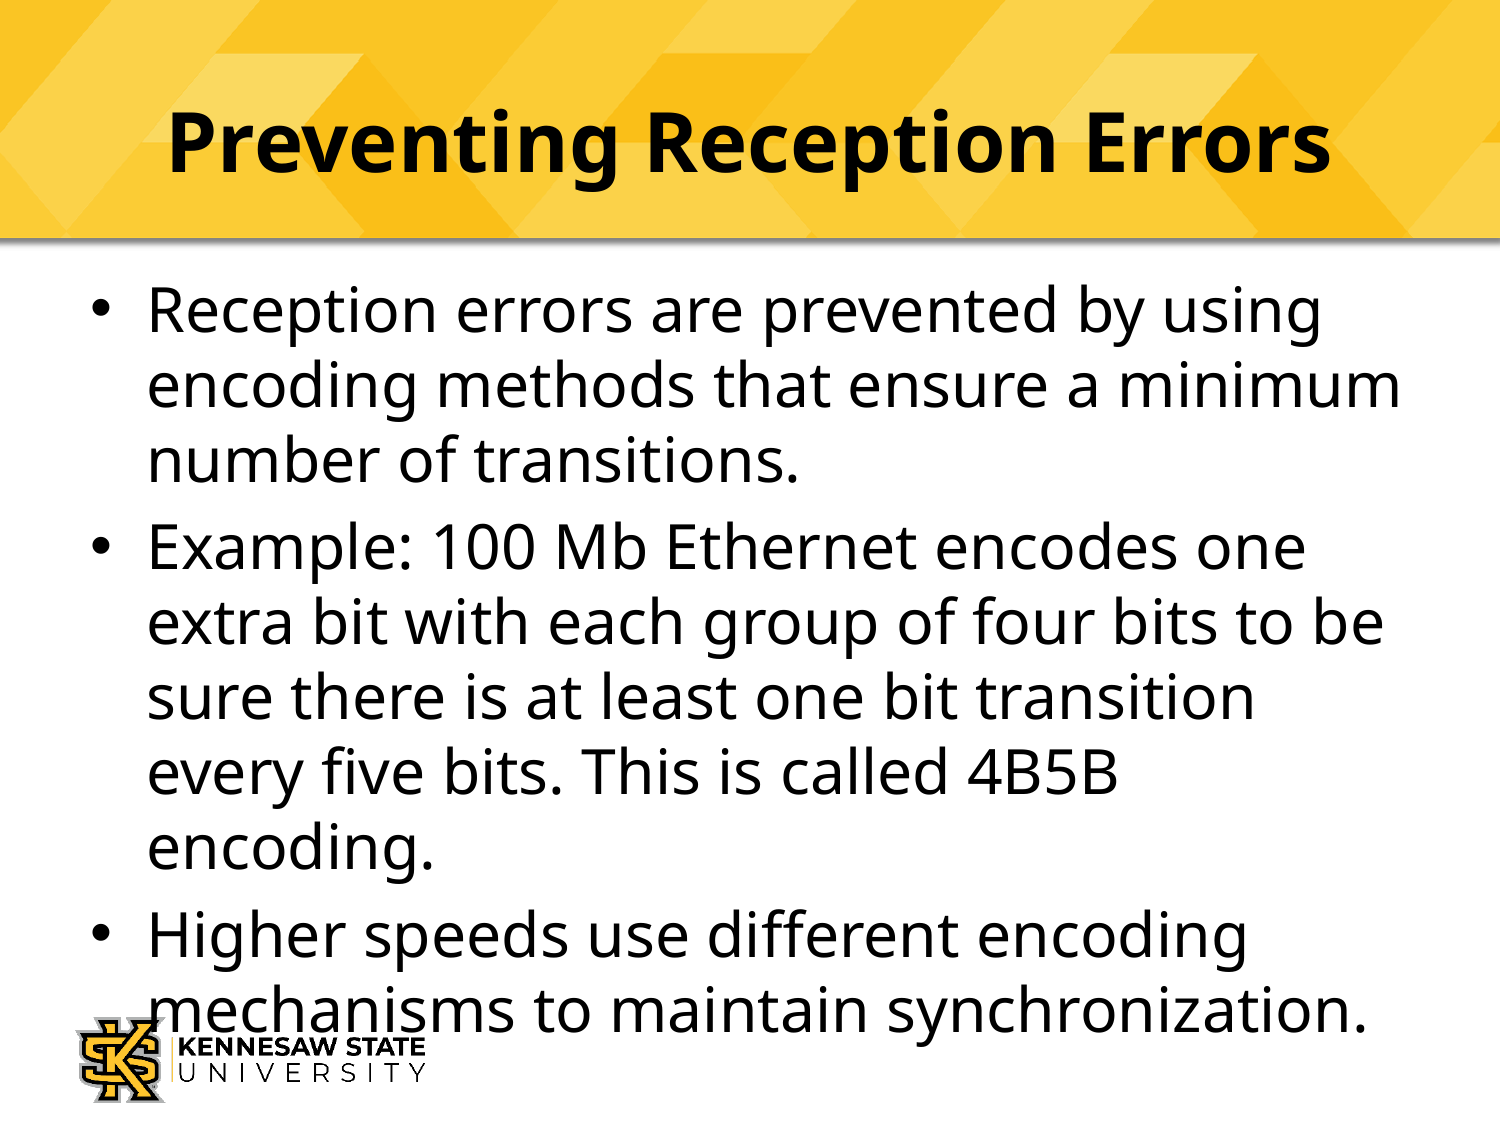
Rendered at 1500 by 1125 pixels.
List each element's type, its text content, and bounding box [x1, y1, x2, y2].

title Preventing Reception Errors [75, 45, 1425, 233]
picture [75, 1017, 425, 1103]
picture [0, 0, 1500, 251]
list Reception errors are prevented by using encoding methods that ensure a minimum number of transitions. Example: 100 Mb Ethernet encodes one extra bit with each group of four bits to be sure there is at least one bit transition every five bits. This is called 4B5B encoding. Higher speeds use different encoding mechanisms to maintain synchronization. [75, 262, 1425, 1005]
